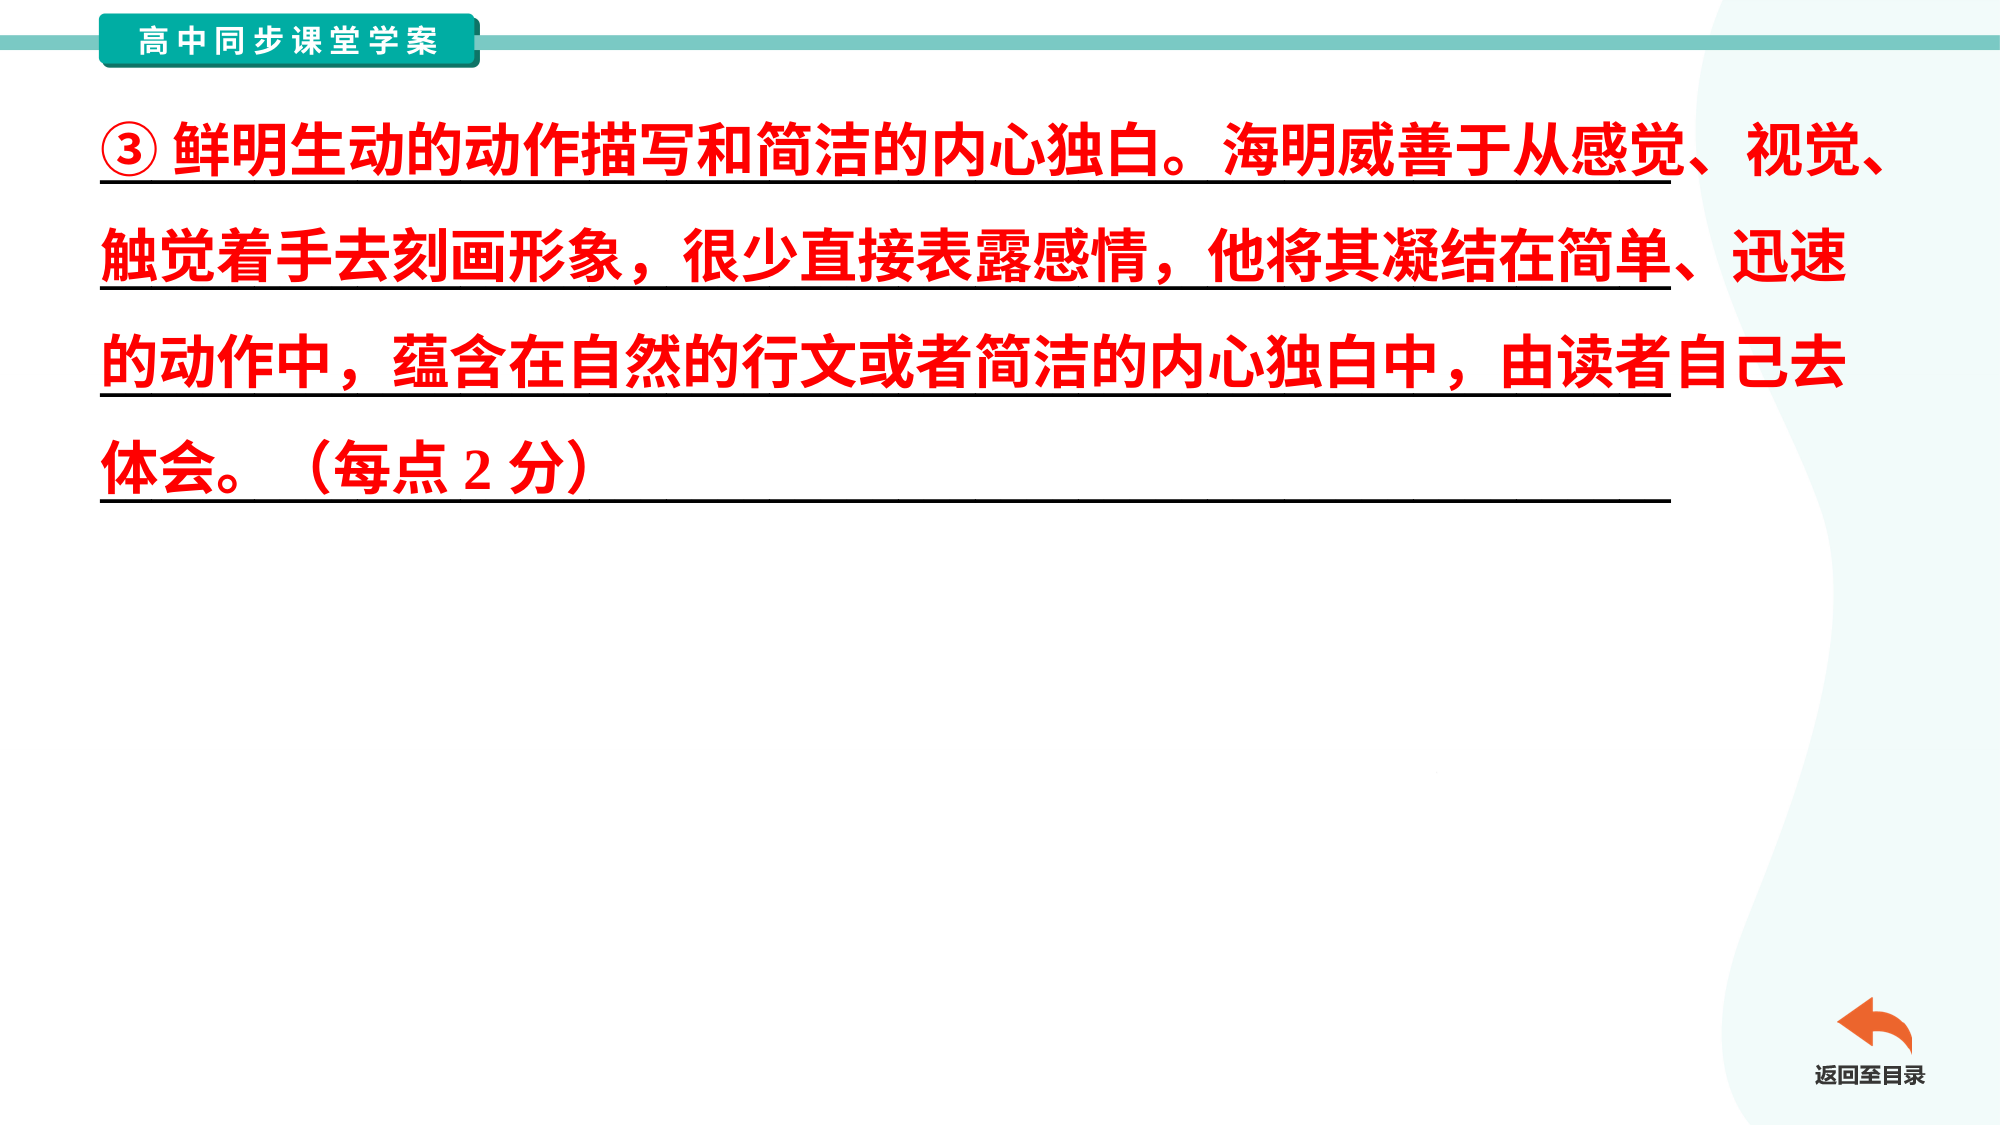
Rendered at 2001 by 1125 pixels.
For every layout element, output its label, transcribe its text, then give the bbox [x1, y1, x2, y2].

text_box ③鲜明生动的动作描写和简洁的内心独白。海明威善于从感觉、视觉、 触觉着手去刻画形象，很少直接表露感情，他将其凝结在简单、迅速 的动作中，蕴含在自然的行文或者简洁的内心独白中，由读者自己去 体会。（每点2分） [100, 76, 1899, 502]
picture [0, 0, 2000, 1125]
text_box _____________________________________________________________ _____________________________________________________________ _____________________________________________________________ _____________________________________________________________ [100, 502, 1899, 506]
